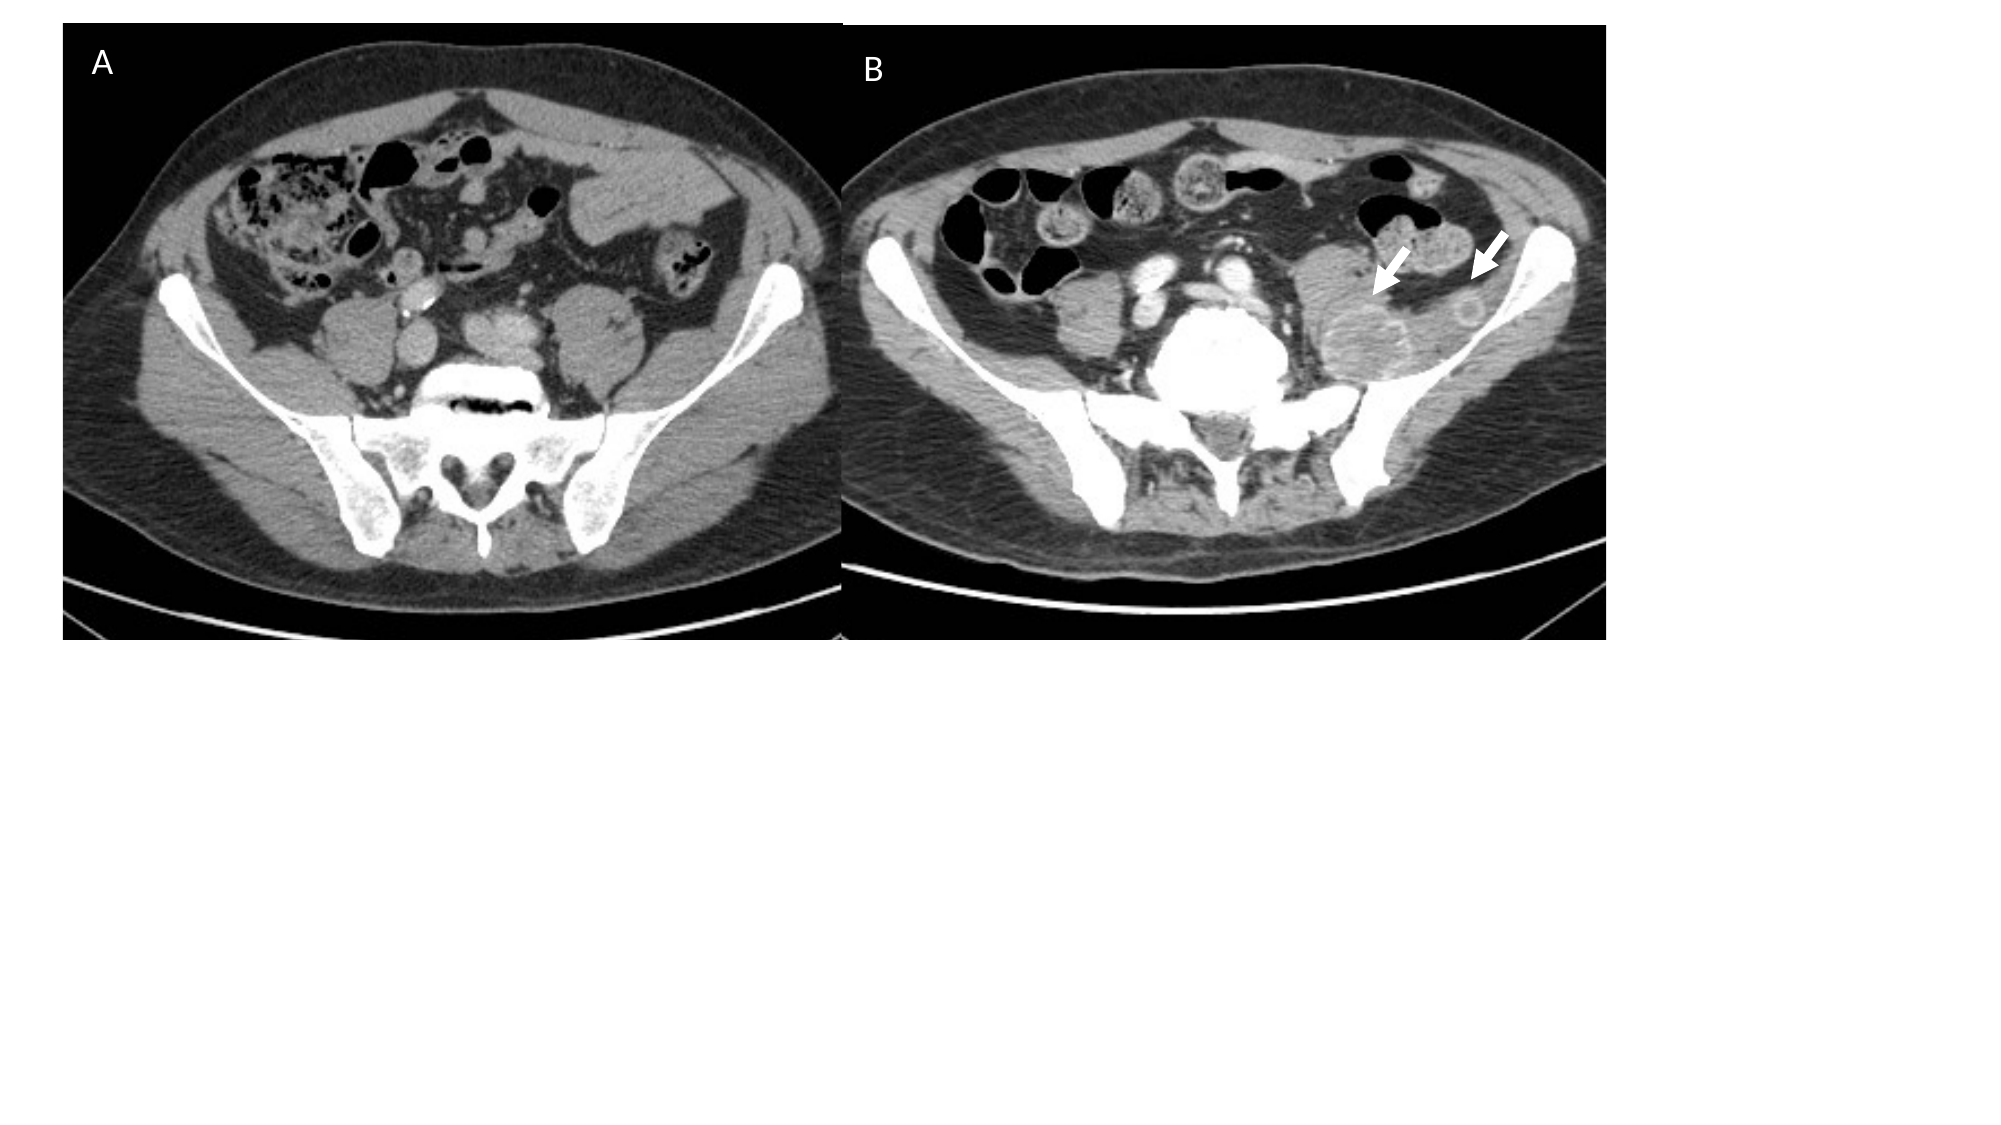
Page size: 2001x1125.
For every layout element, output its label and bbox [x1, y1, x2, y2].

text_box [1372, 248, 1407, 296]
text_box [1470, 232, 1506, 280]
picture [62, 23, 1607, 640]
